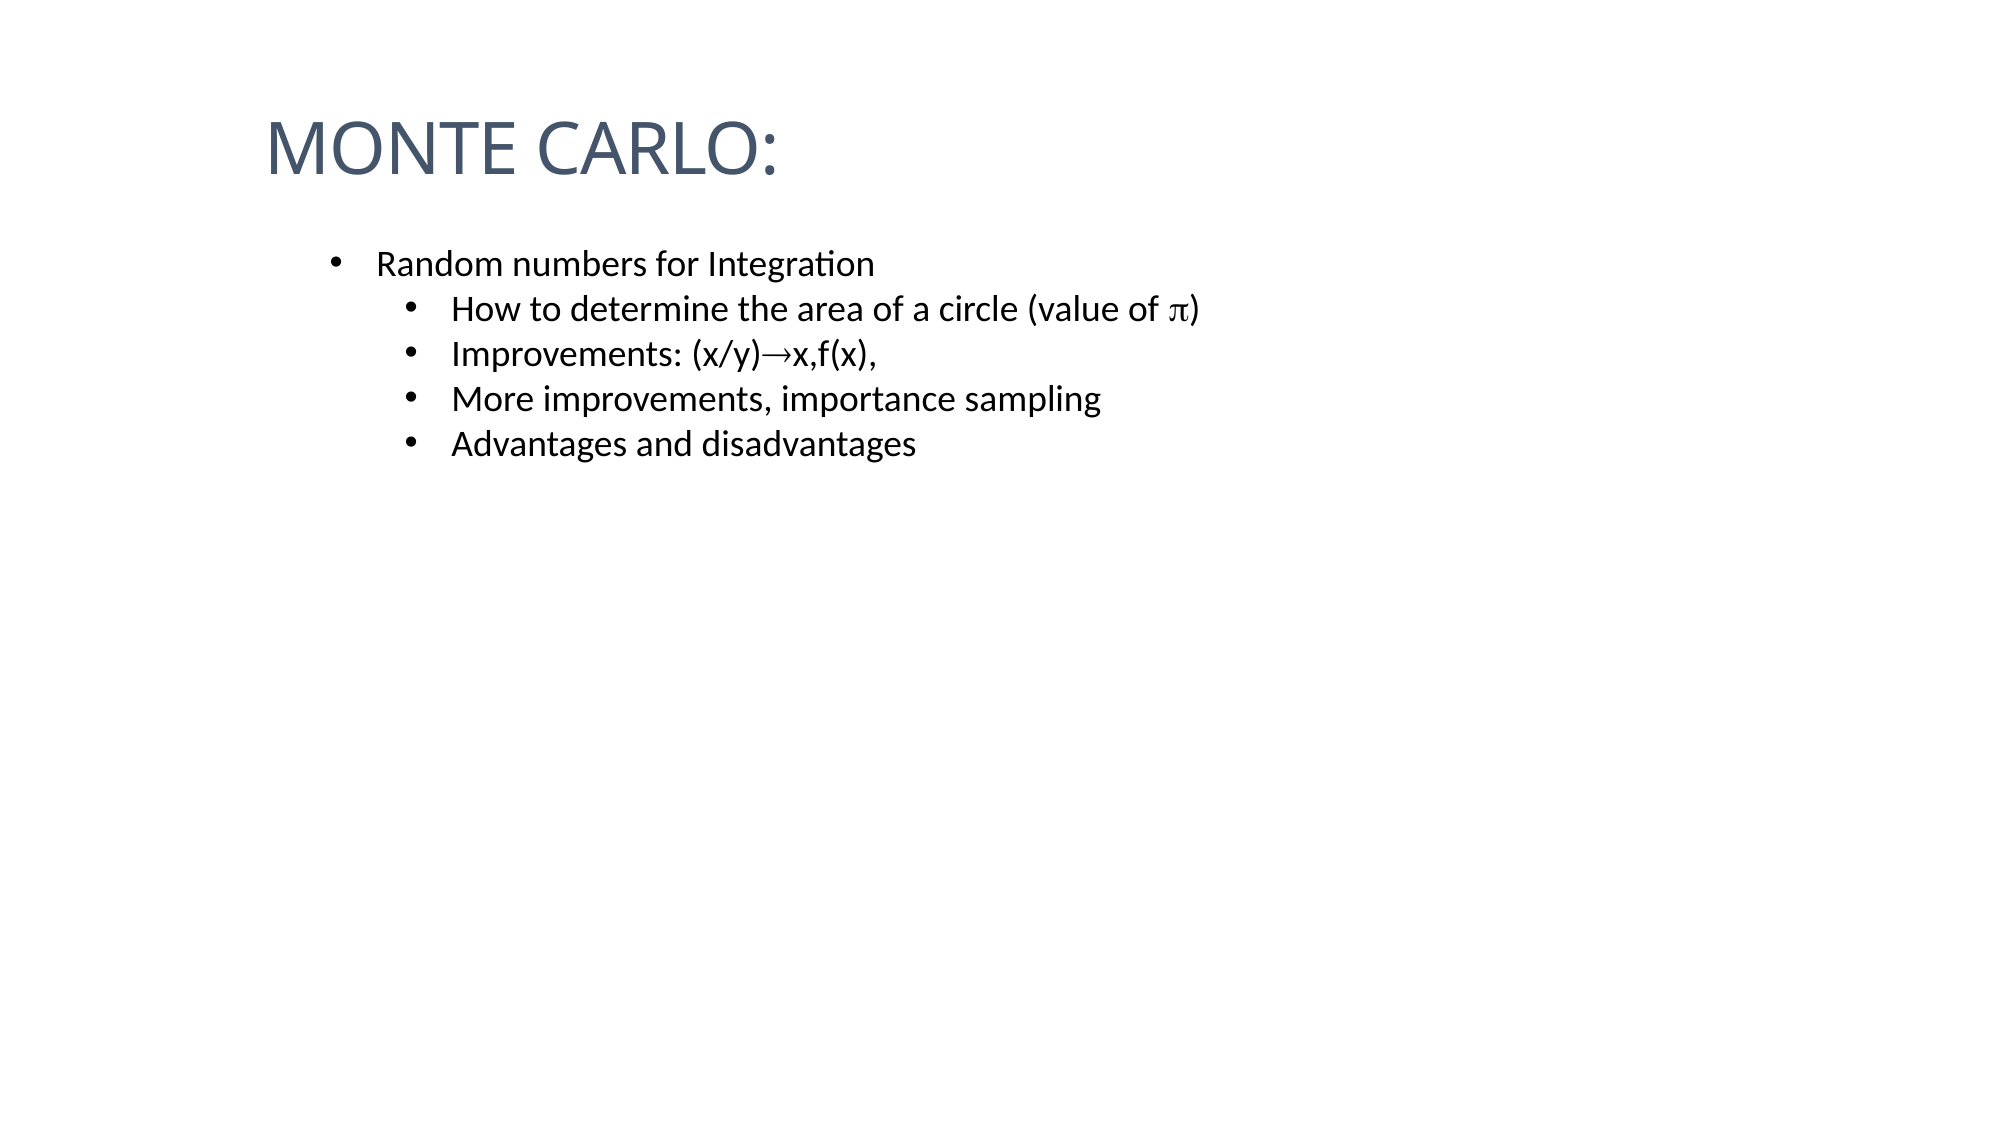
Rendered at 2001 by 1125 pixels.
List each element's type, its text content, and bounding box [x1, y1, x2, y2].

text_box Monte Carlo: [249, 5, 1721, 197]
text_box Random numbers for Integration How to determine the area of a circle (value of ) Improvements: (x/y)x,f(x), More improvements, importance sampling Advantages and disadvantages [314, 231, 1650, 629]
